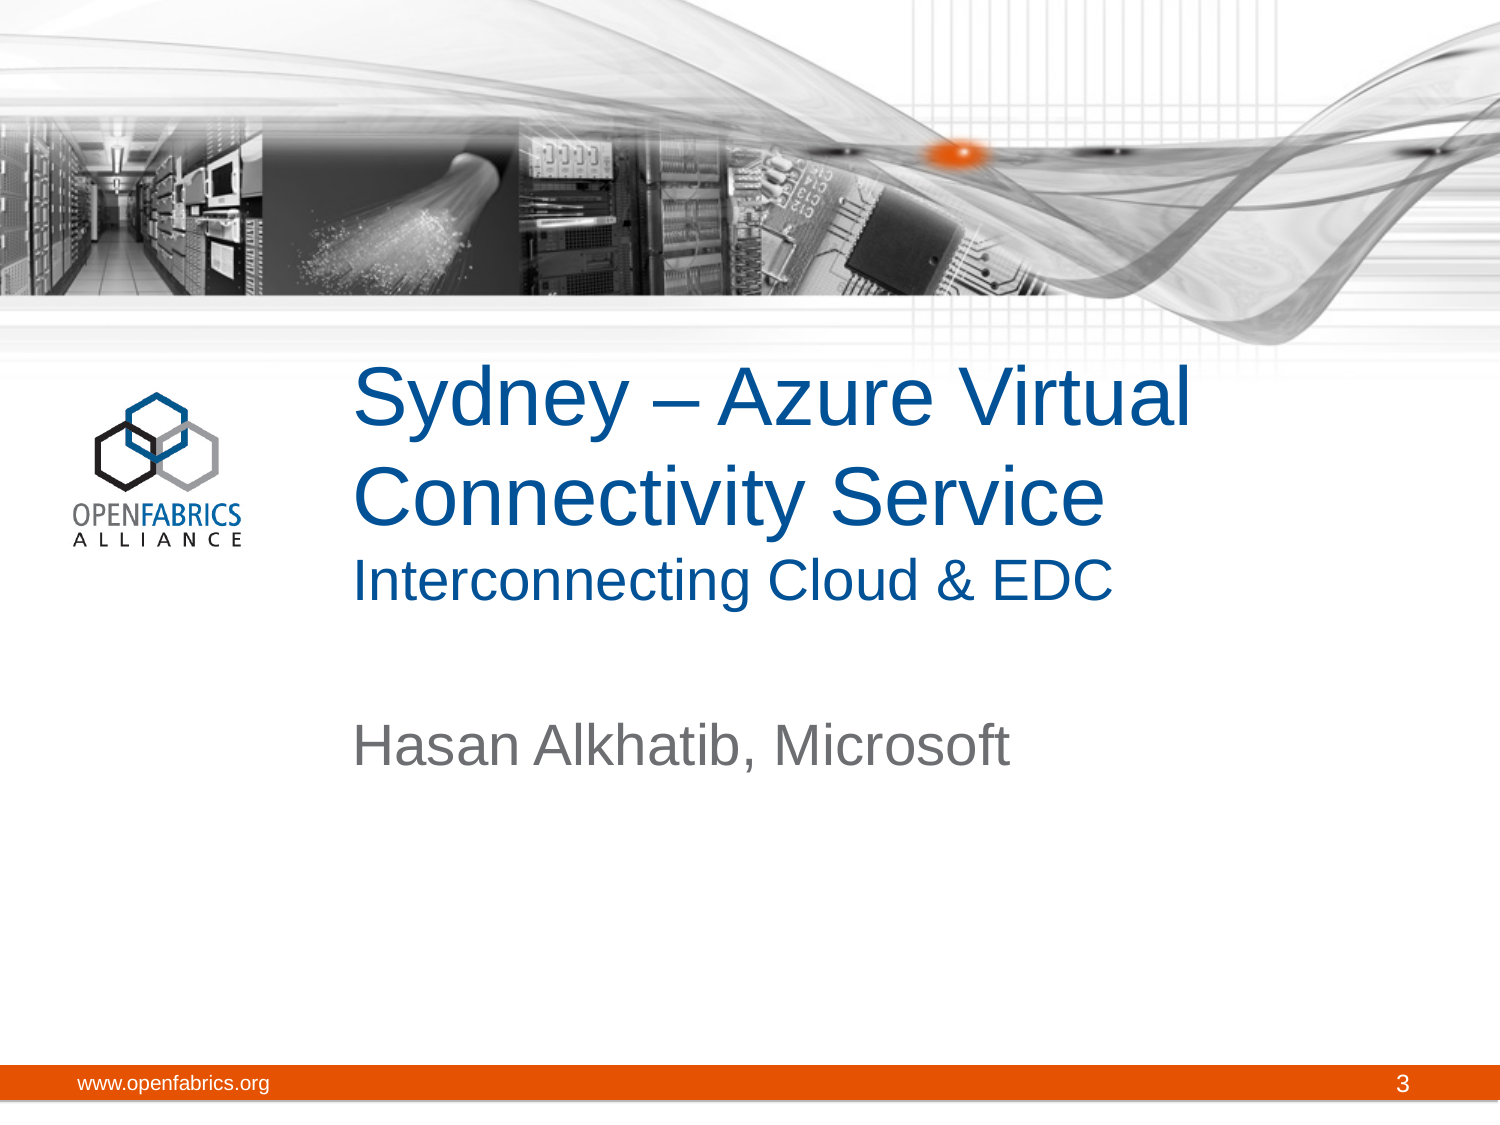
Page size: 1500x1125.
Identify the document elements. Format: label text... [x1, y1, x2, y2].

subtitle Hasan Alkhatib, Microsoft [337, 699, 1426, 876]
slide_number 3 [1074, 1052, 1425, 1113]
title Sydney – Azure Virtual Connectivity Service Interconnecting Cloud & EDC [337, 349, 1463, 604]
picture [0, 0, 1500, 569]
footer www.openfabrics.org [62, 1052, 538, 1113]
